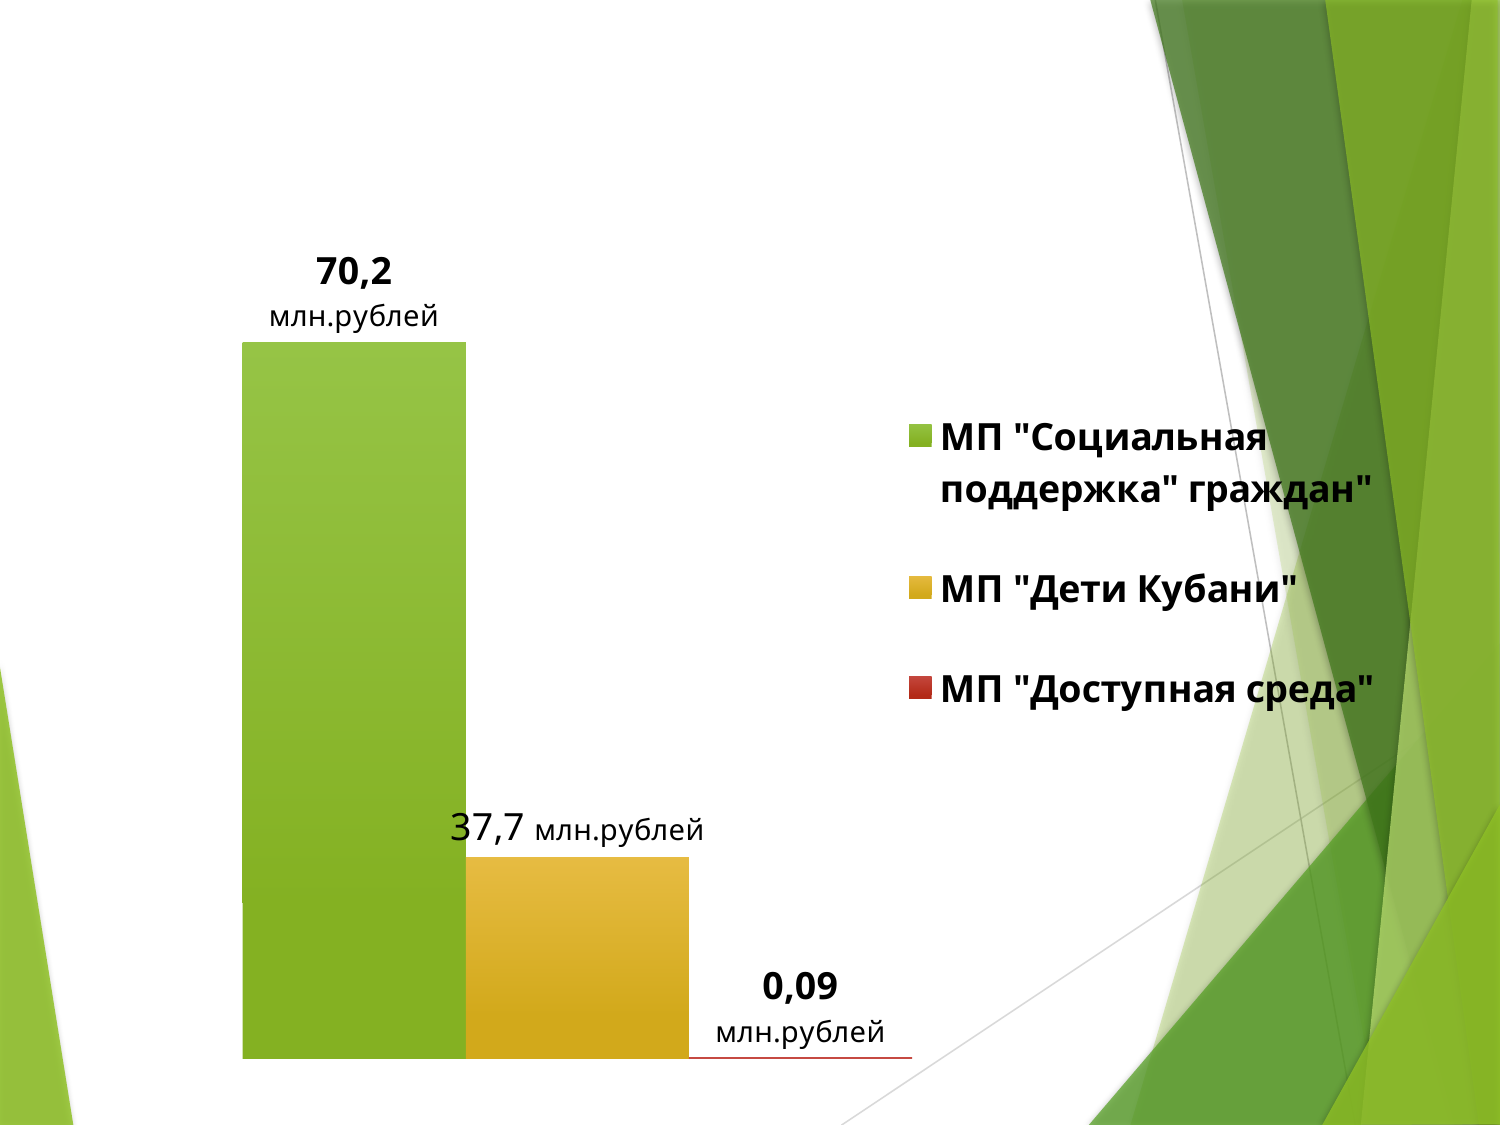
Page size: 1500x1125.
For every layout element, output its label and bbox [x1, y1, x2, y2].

chart [64, 195, 1416, 1060]
